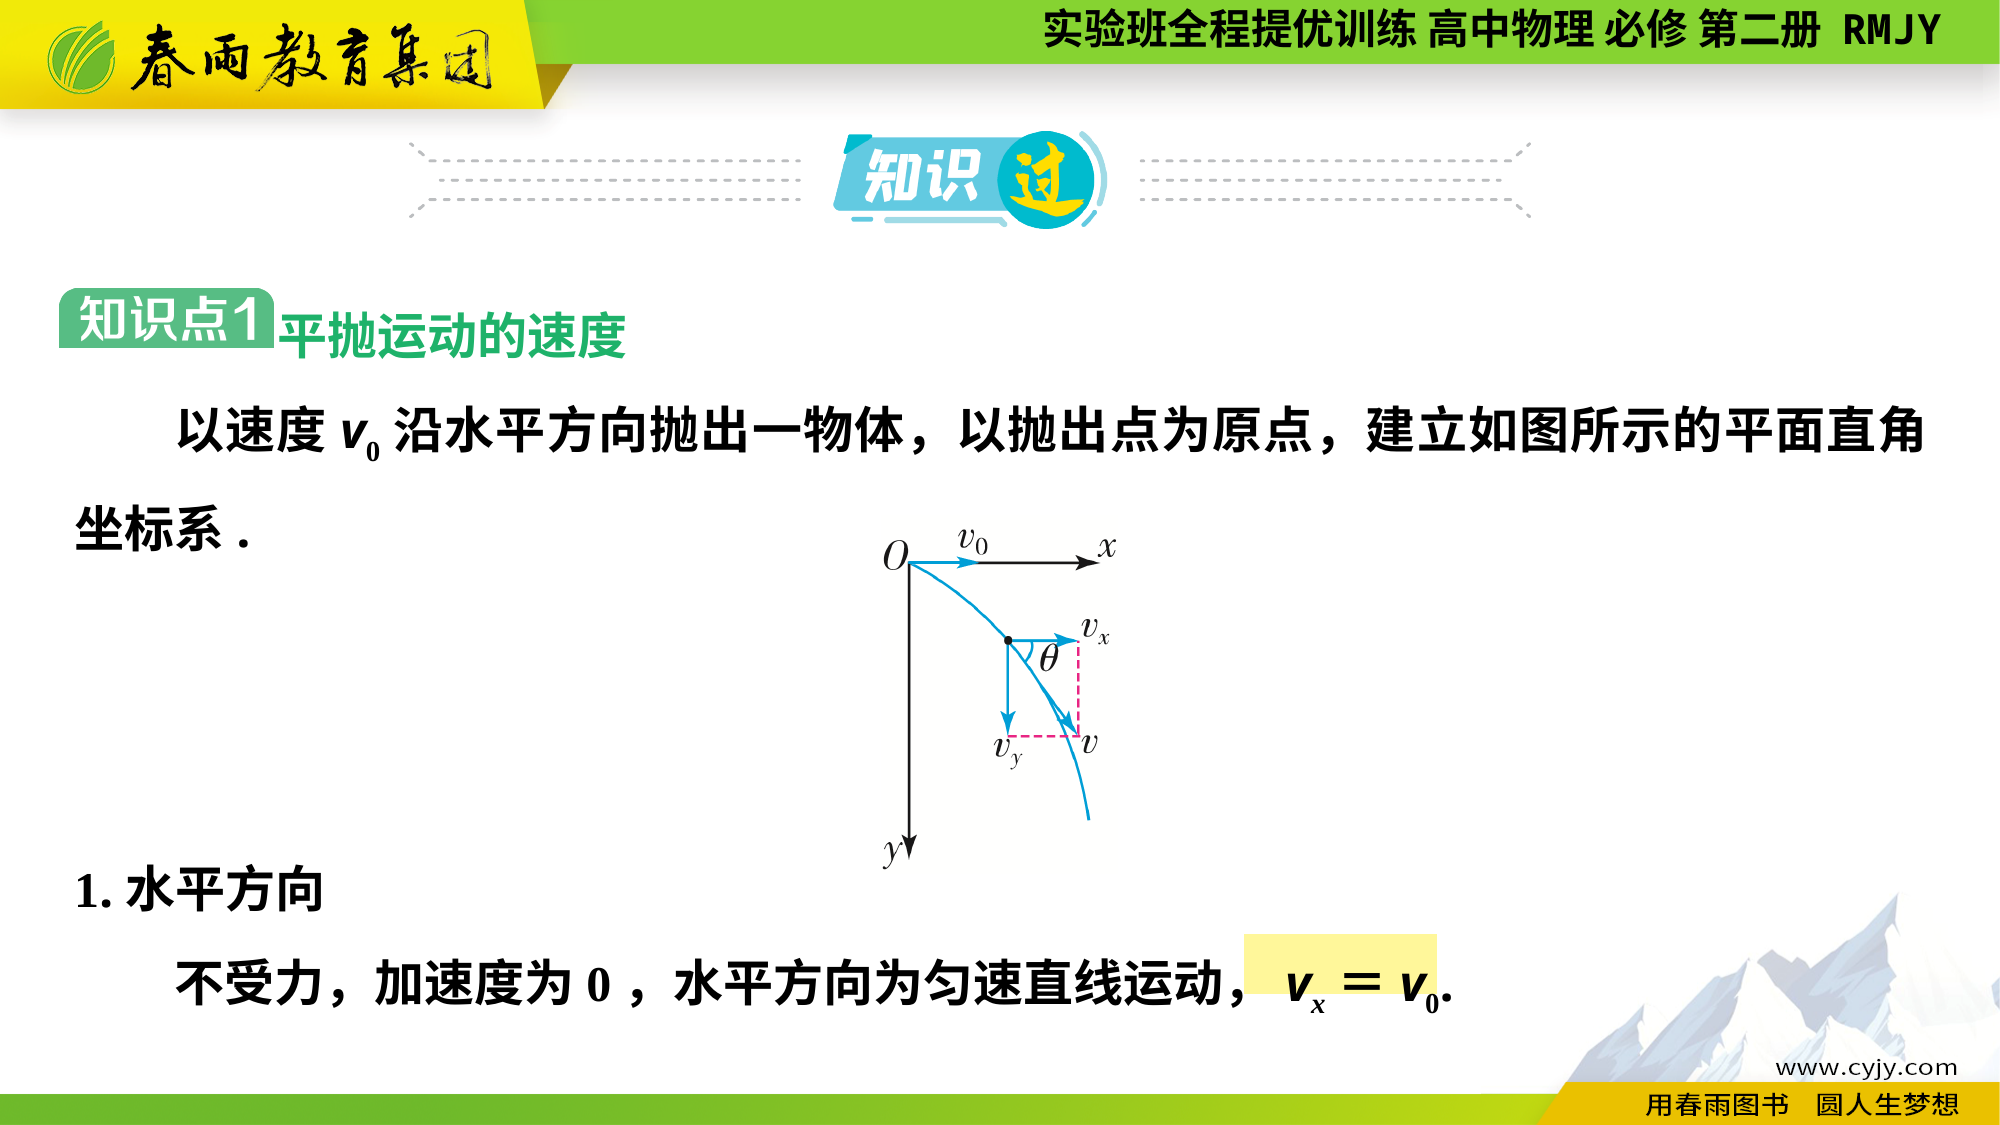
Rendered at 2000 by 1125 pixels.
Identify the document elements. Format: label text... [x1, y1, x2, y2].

list 平抛运动的速度 以速度v0沿水平方向抛出一物体，以抛出点为原点，建立如图所示的平面直角坐标系. 1.水平方向 不受力，加速度为0，水平方向为匀速直线运动，vx＝v0. [59, 267, 1944, 1101]
picture [0, 0, 2000, 1125]
